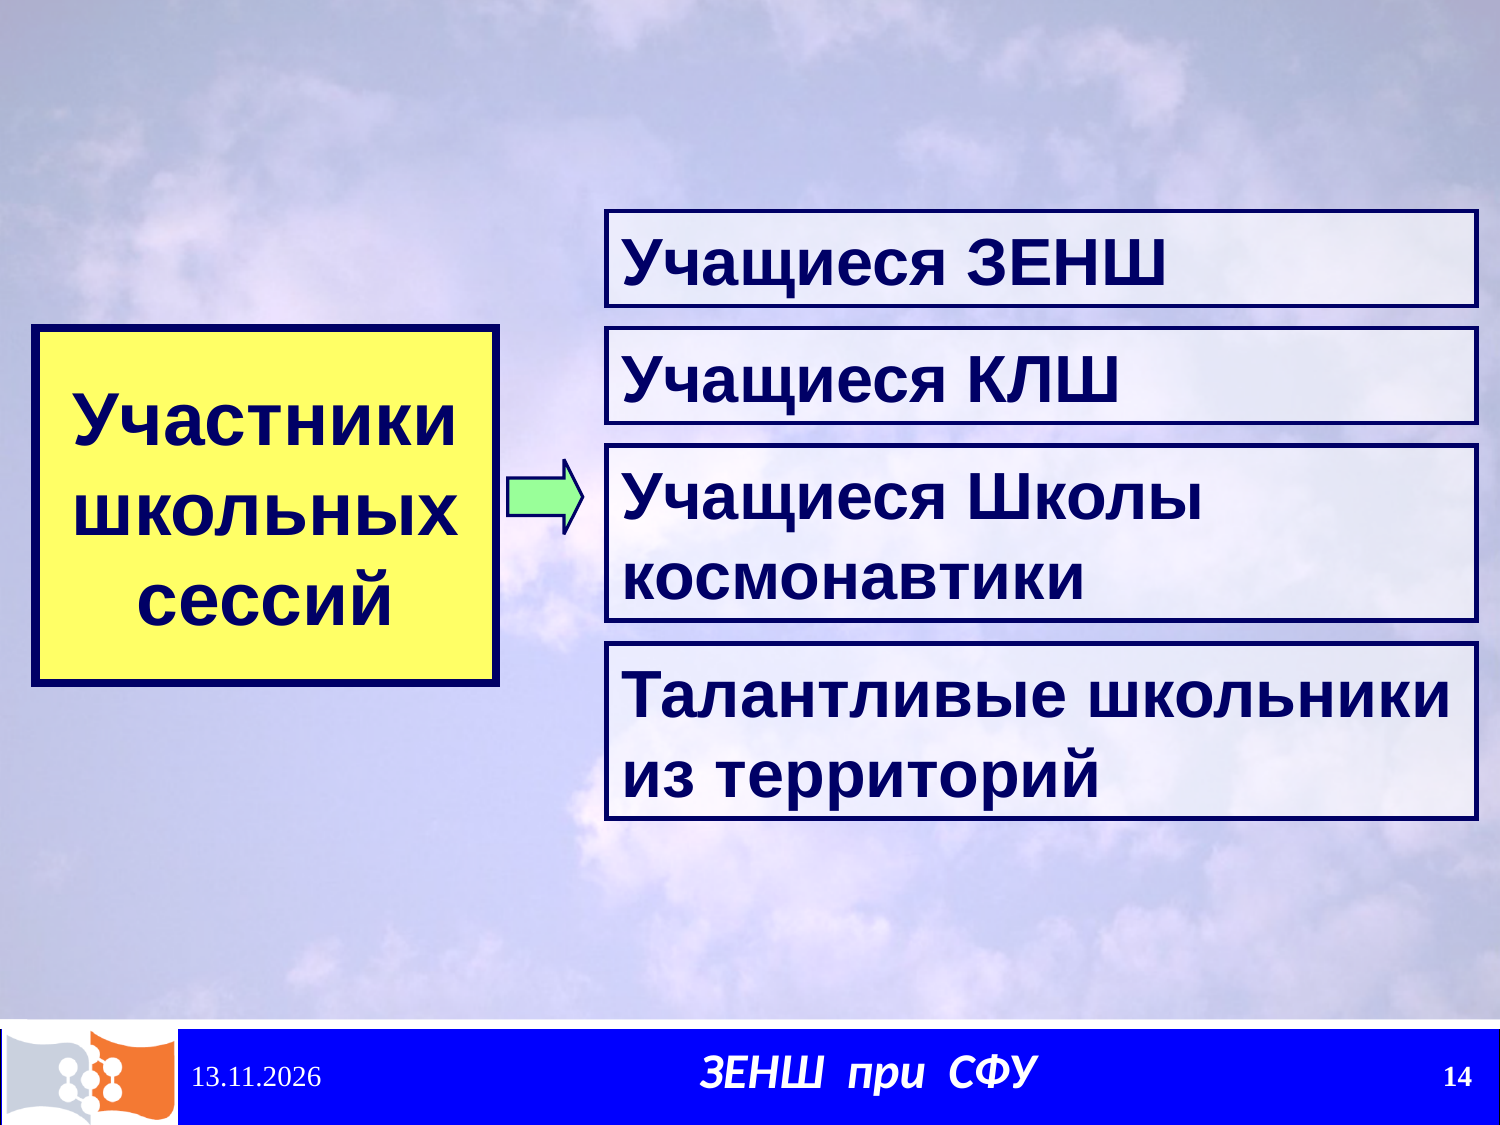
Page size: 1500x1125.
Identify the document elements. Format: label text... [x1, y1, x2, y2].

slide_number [175, 1049, 489, 1125]
picture [2, 1029, 178, 1125]
text_box Учащиеся КЛШ [606, 328, 1477, 424]
text_box Учащиеся Школы космонавтики [606, 445, 1477, 621]
text_box Участники школьных сессий [35, 328, 497, 684]
slide_number 14 [1174, 1049, 1488, 1125]
text_box [507, 459, 583, 535]
text_box Учащиеся ЗЕНШ [606, 210, 1477, 306]
text_box Талантливые школьники из территорий [606, 643, 1477, 819]
